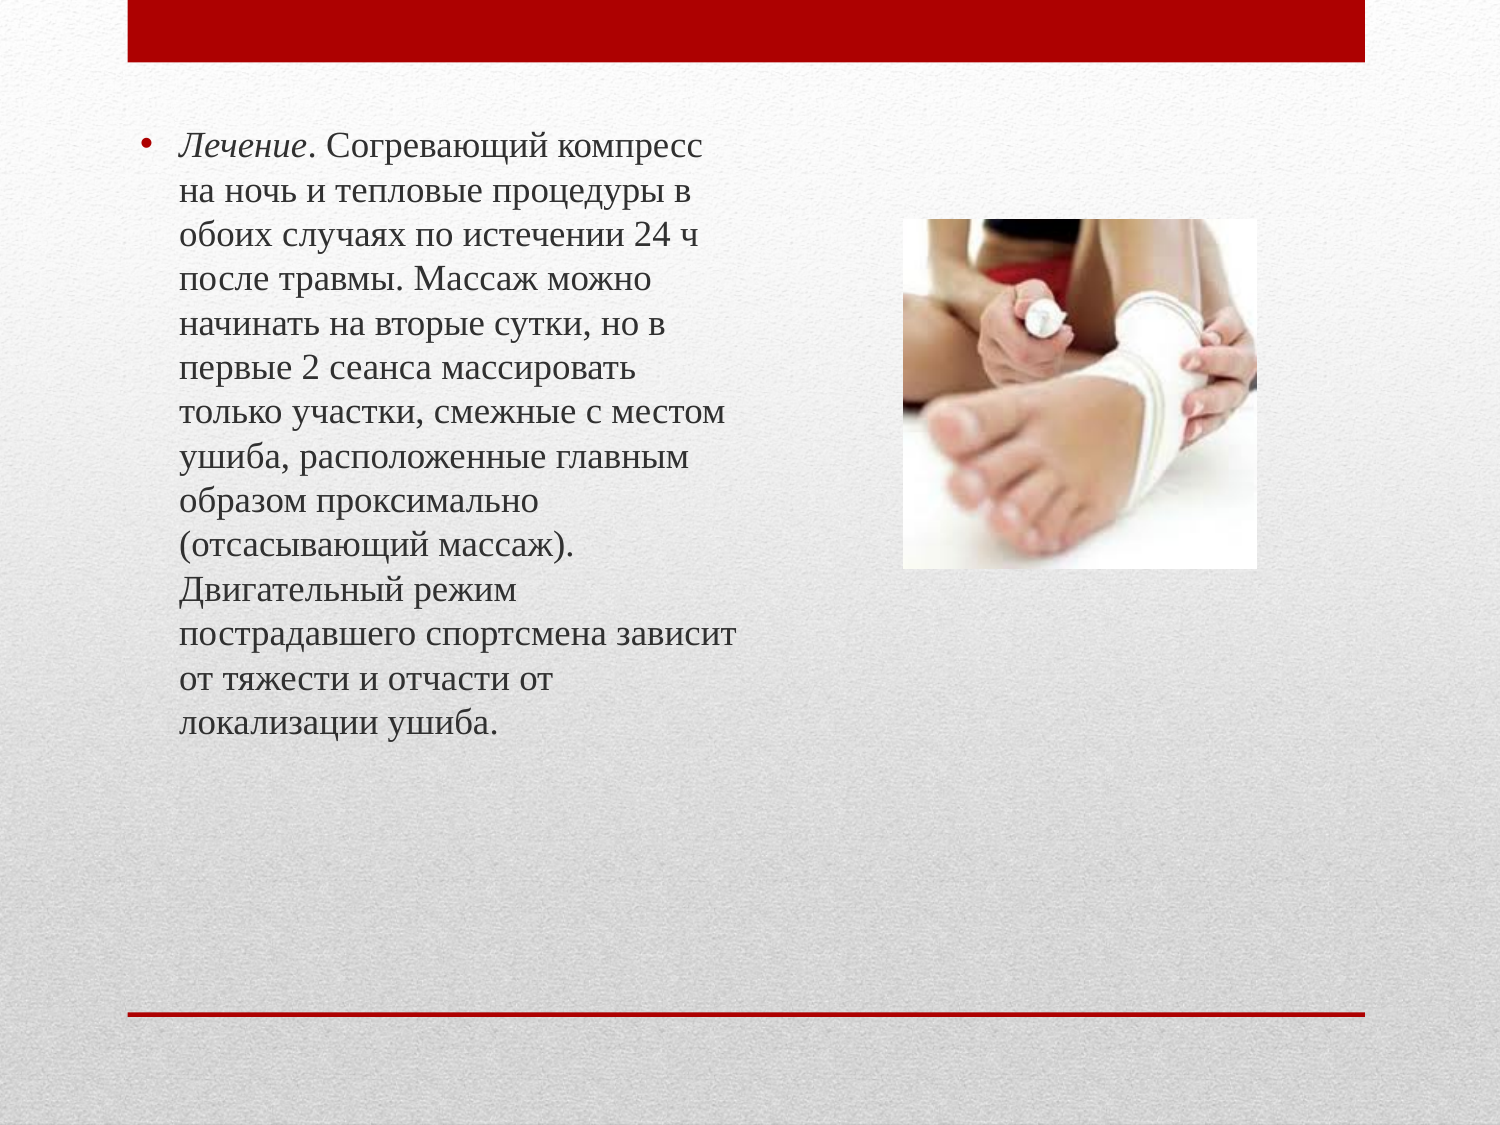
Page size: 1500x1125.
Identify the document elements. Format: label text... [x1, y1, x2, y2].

list Лечение. Согревающий компресс на ночь и тепловые процедуры в обоих слу­чаях по истечении 24 ч после травмы. Массаж можно начинать на вторые сутки, но в первые 2 сеанса массировать только участки, смежные с местом уши­ба, расположенные главным образом проксимально (отсасывающий массаж). Двигательный режим пострадавшего спортсмена зависит от тяжести и отча­сти от локализации ушиба. [125, 112, 762, 750]
picture [902, 219, 1258, 570]
